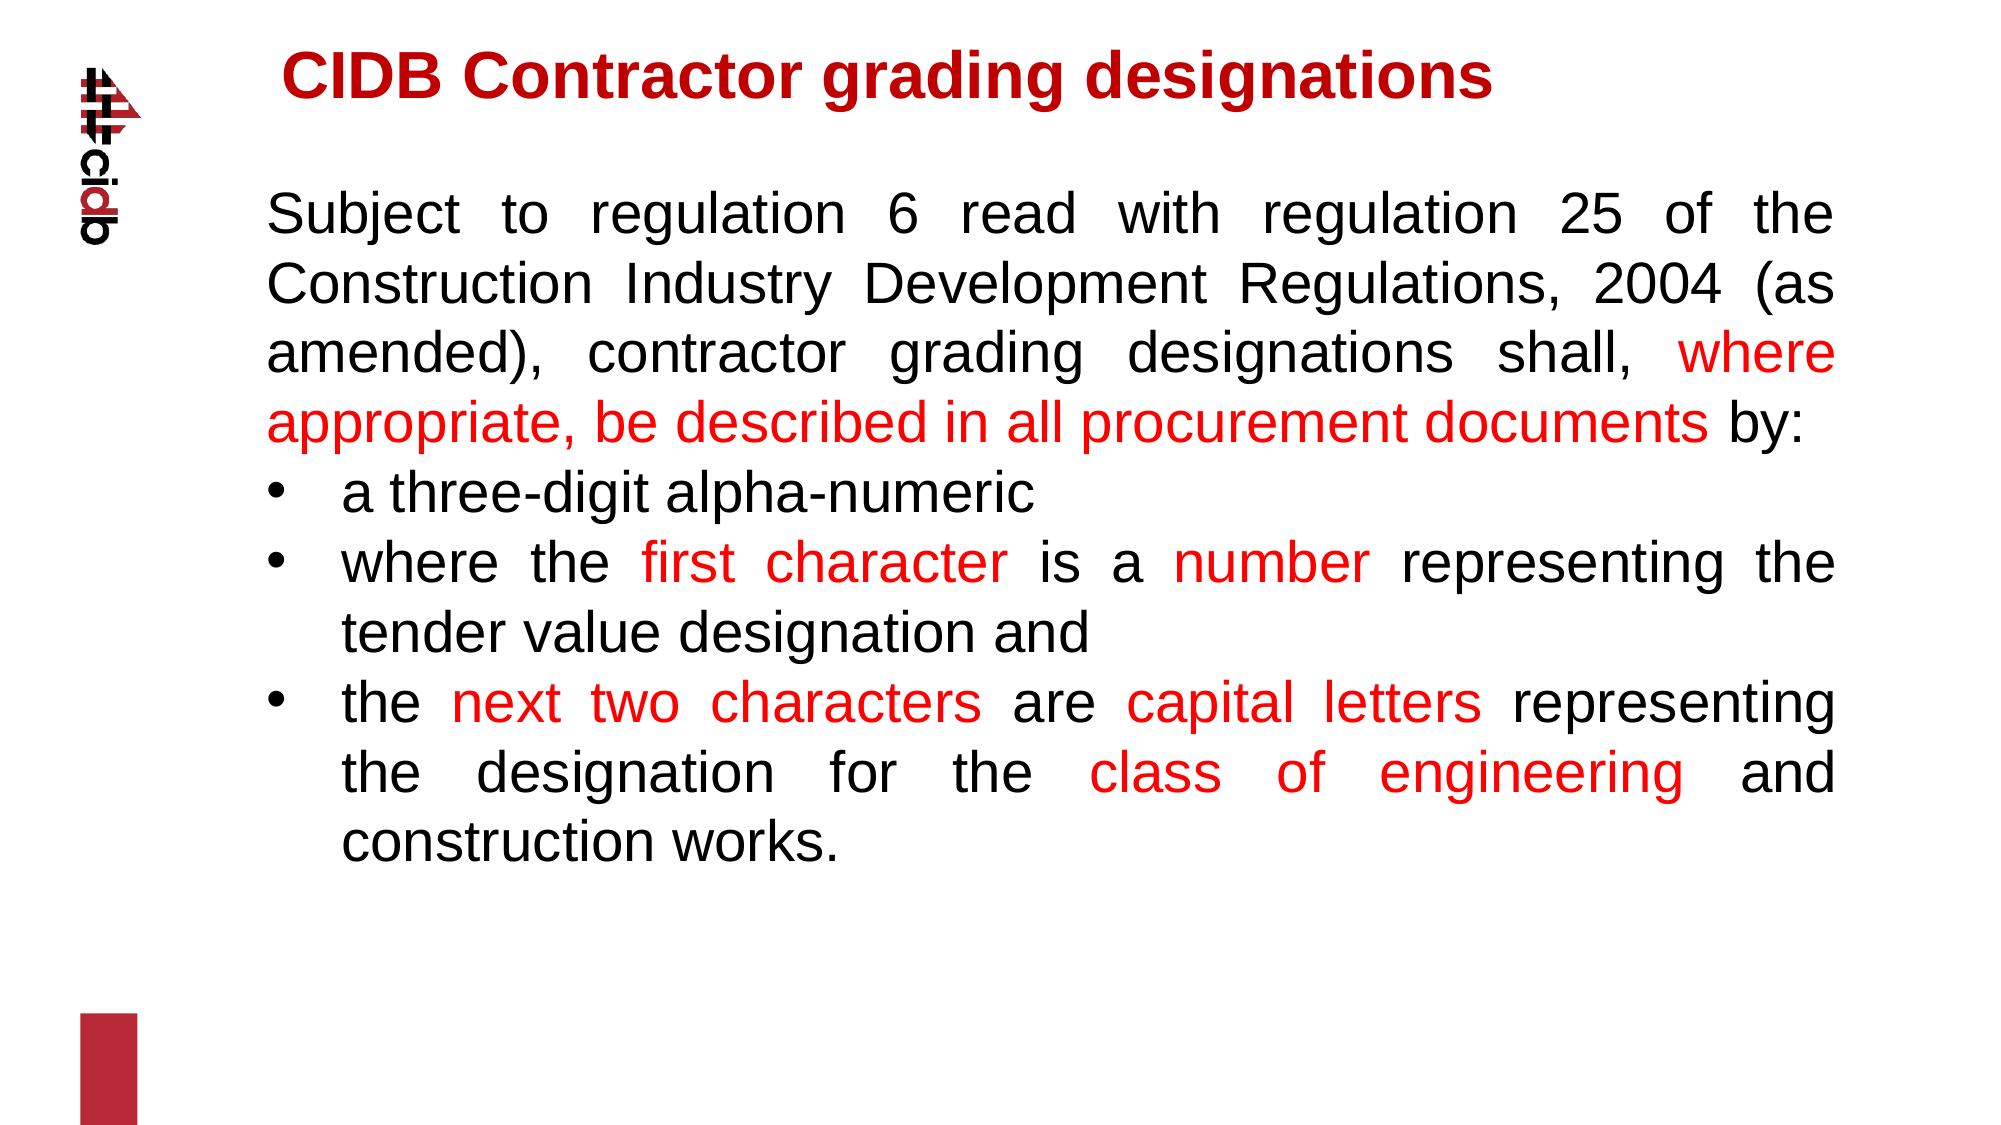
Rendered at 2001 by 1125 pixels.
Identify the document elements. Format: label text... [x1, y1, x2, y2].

picture [70, 60, 148, 253]
list Subject to regulation 6 read with regulation 25 of the Construction Industry Development Regulations, 2004 (as amended), contractor grading designations shall, where appropriate, be described in all procurement documents by: a three-digit alpha-numeric where the first character is a number representing the tender value designation and the next two characters are capital letters representing the designation for the class of engineering and construction works. [266, 174, 1838, 1013]
text_box CIDB Contractor grading designations [266, 24, 1721, 119]
